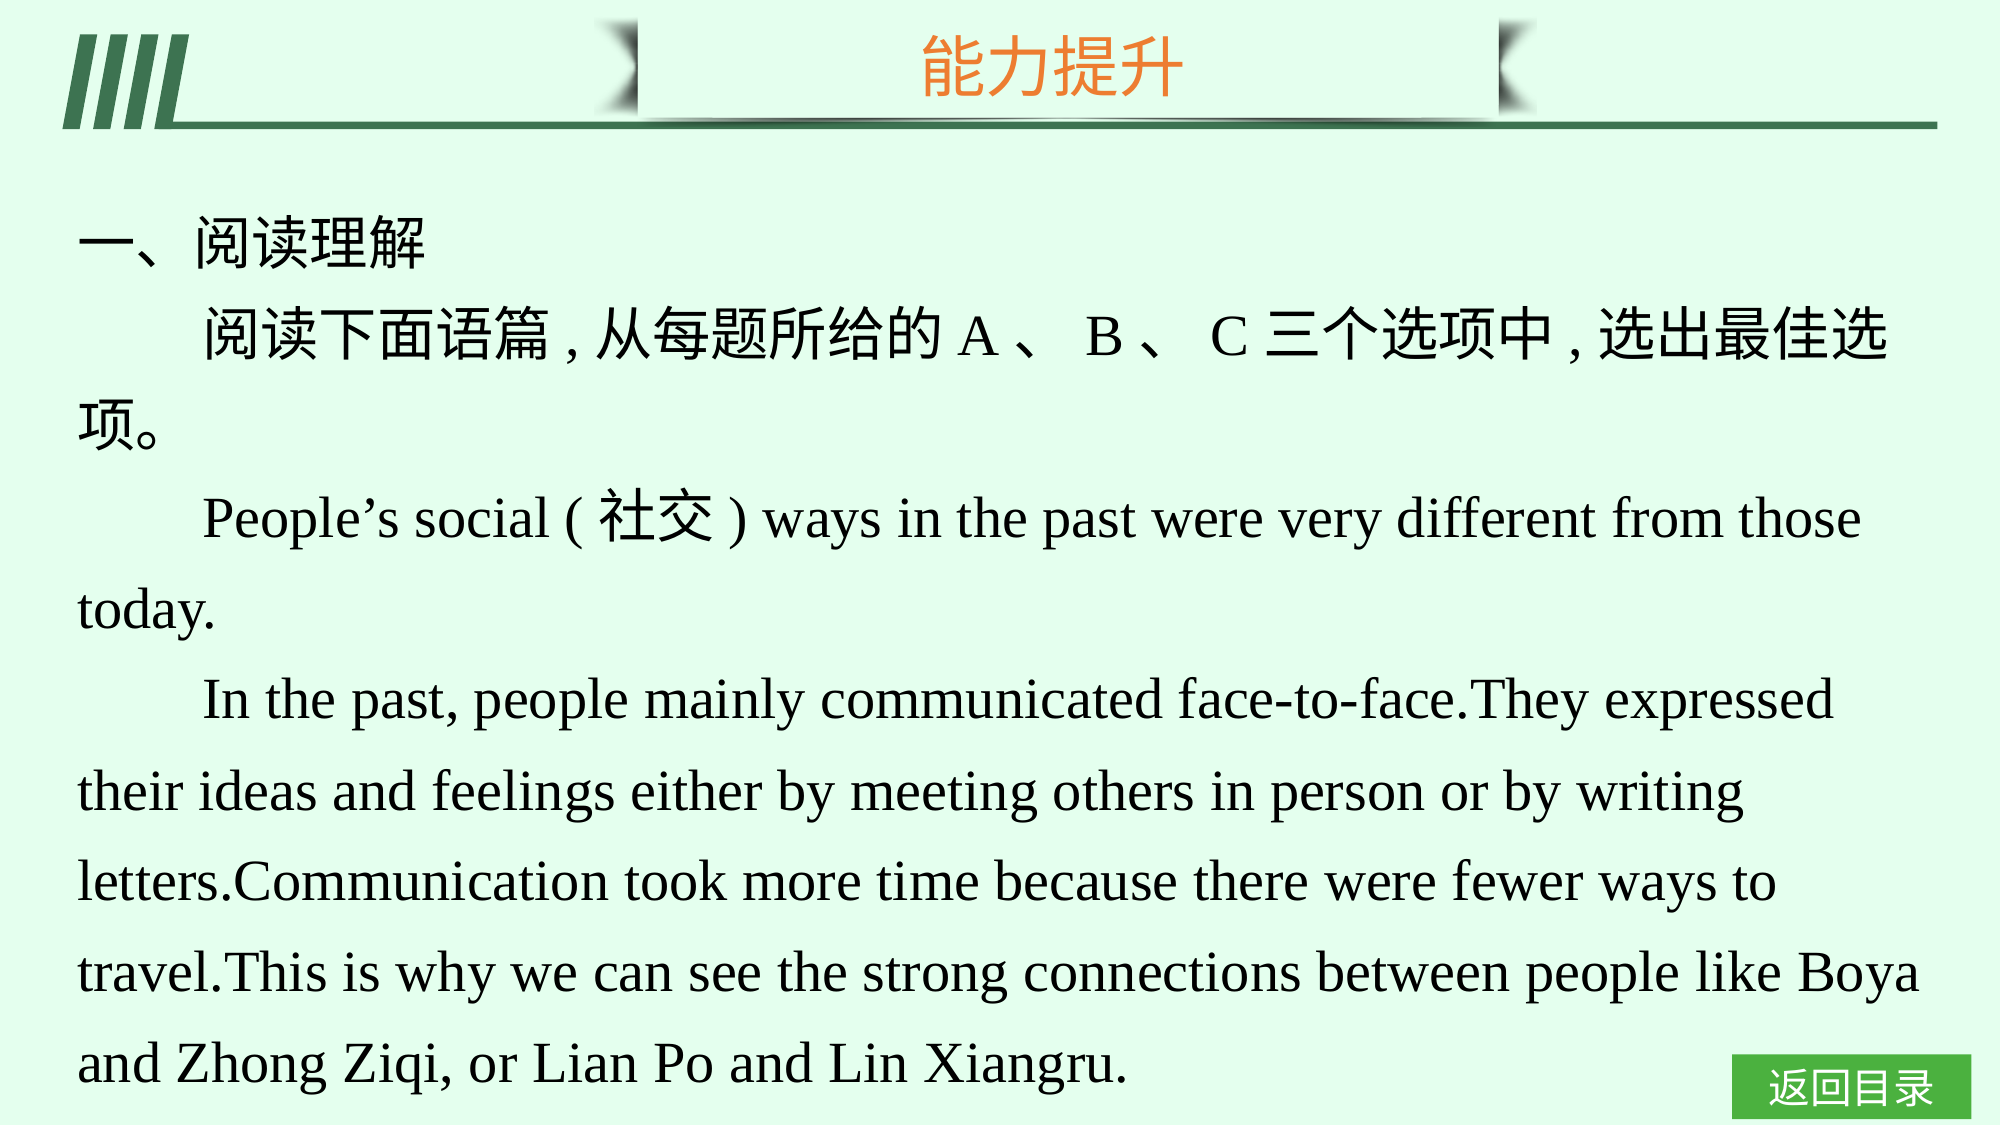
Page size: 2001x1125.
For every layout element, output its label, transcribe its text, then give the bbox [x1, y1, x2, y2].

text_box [594, 16, 1537, 127]
text_box 一、阅读理解 阅读下面语篇,从每题所给的A、B、C三个选项中,选出最佳选项。 People’s social (社交) ways in the past were very different from those today. In the past, people mainly communicated face-to-face.They expressed their ideas and feelings either by meeting others in person or by writing letters.Communication took more time because there were fewer ways to travel.This is why we can see the strong connections between people like Boya and Zhong Ziqi, or Lian Po and Lin Xiangru. [62, 177, 1938, 1102]
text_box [62, 34, 1938, 130]
